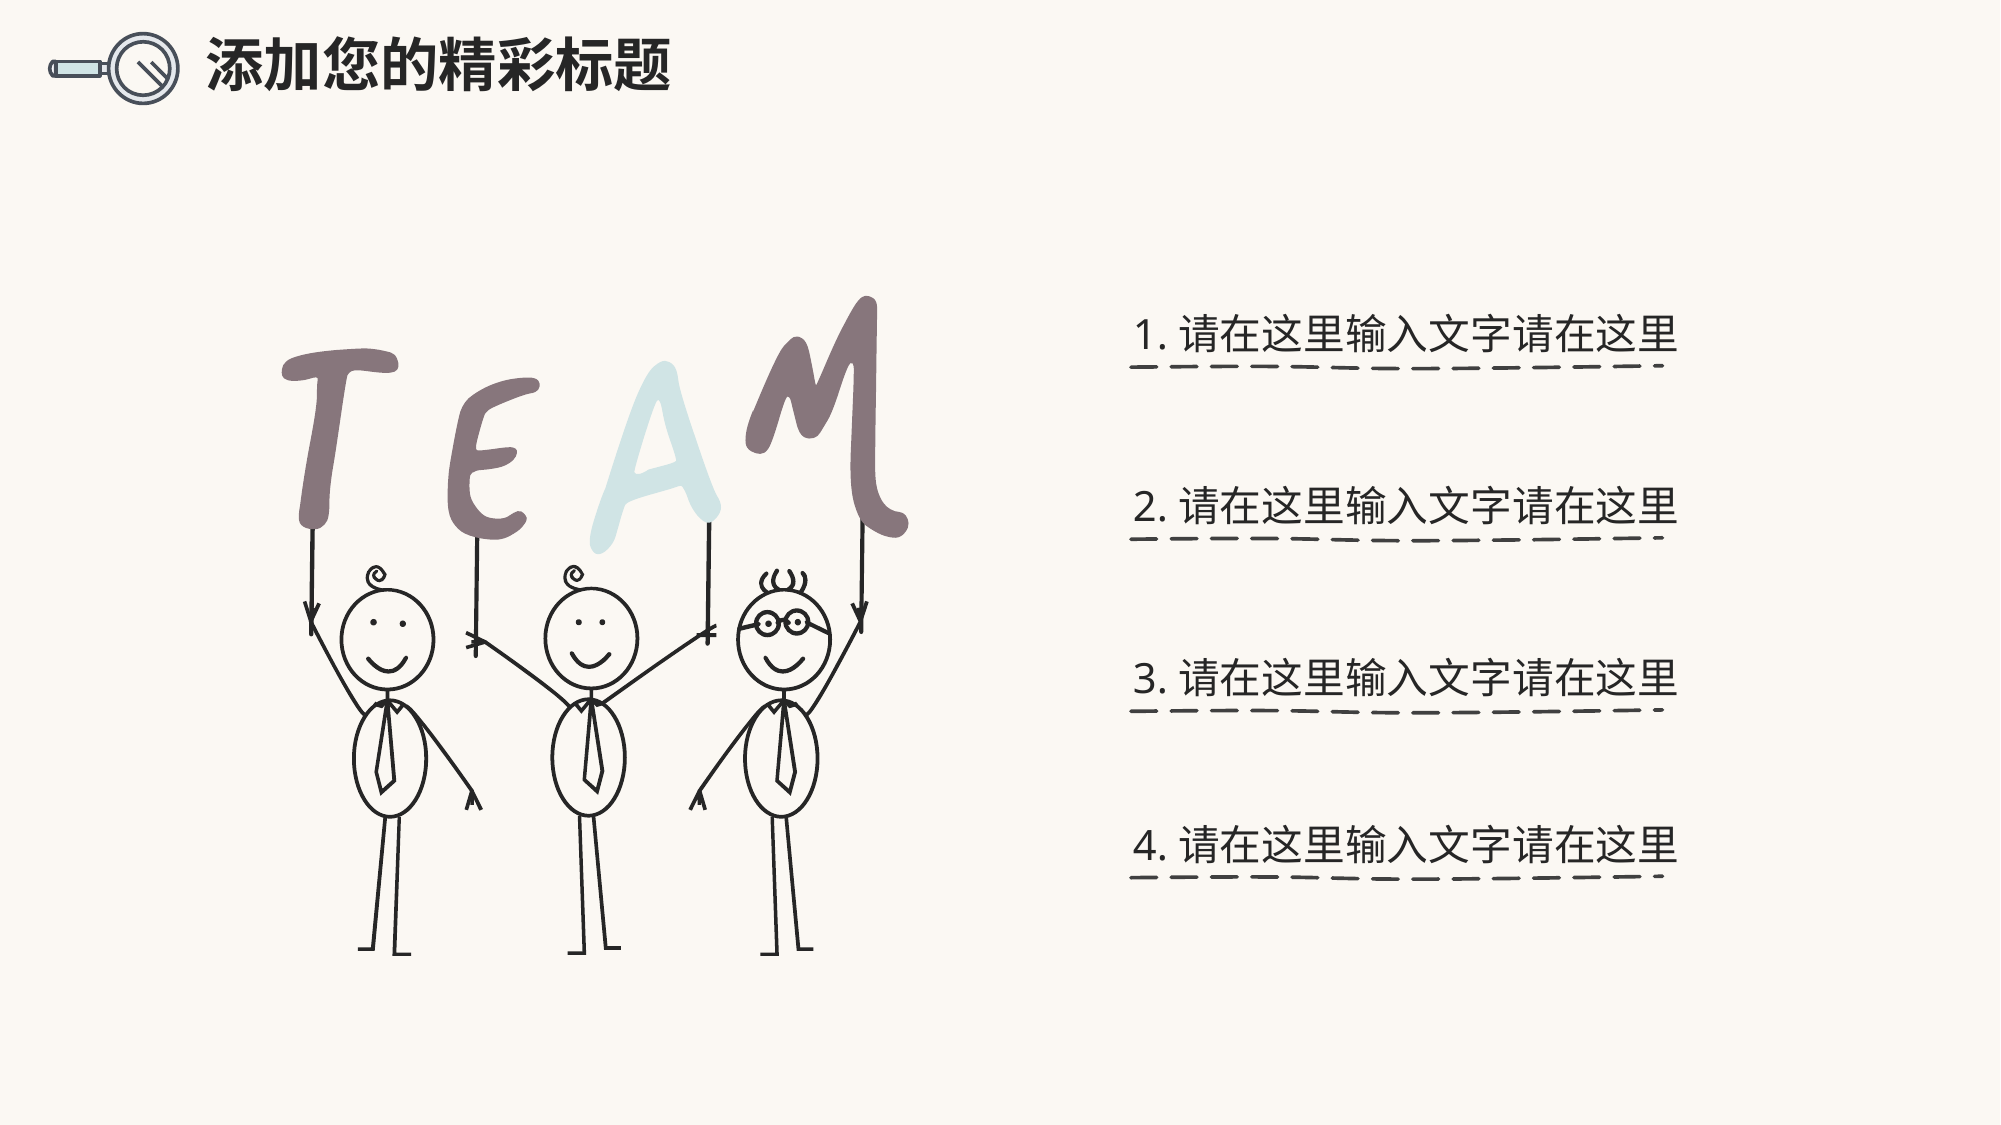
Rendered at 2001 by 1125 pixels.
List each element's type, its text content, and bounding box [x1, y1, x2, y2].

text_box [48, 30, 178, 104]
text_box [1129, 366, 1647, 370]
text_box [281, 295, 909, 956]
text_box 4.请在这里输入文字请在这里 [1118, 798, 1871, 876]
text_box [1129, 538, 1651, 542]
text_box 1.请在这里输入文字请在这里 [1118, 288, 1871, 366]
text_box 3.请在这里输入文字请在这里 [1118, 632, 1871, 710]
text_box 2.请在这里输入文字请在这里 [1118, 460, 1871, 538]
text_box [1129, 710, 1664, 714]
text_box [1129, 876, 1664, 881]
text_box 添加您的精彩标题 [191, 20, 693, 106]
